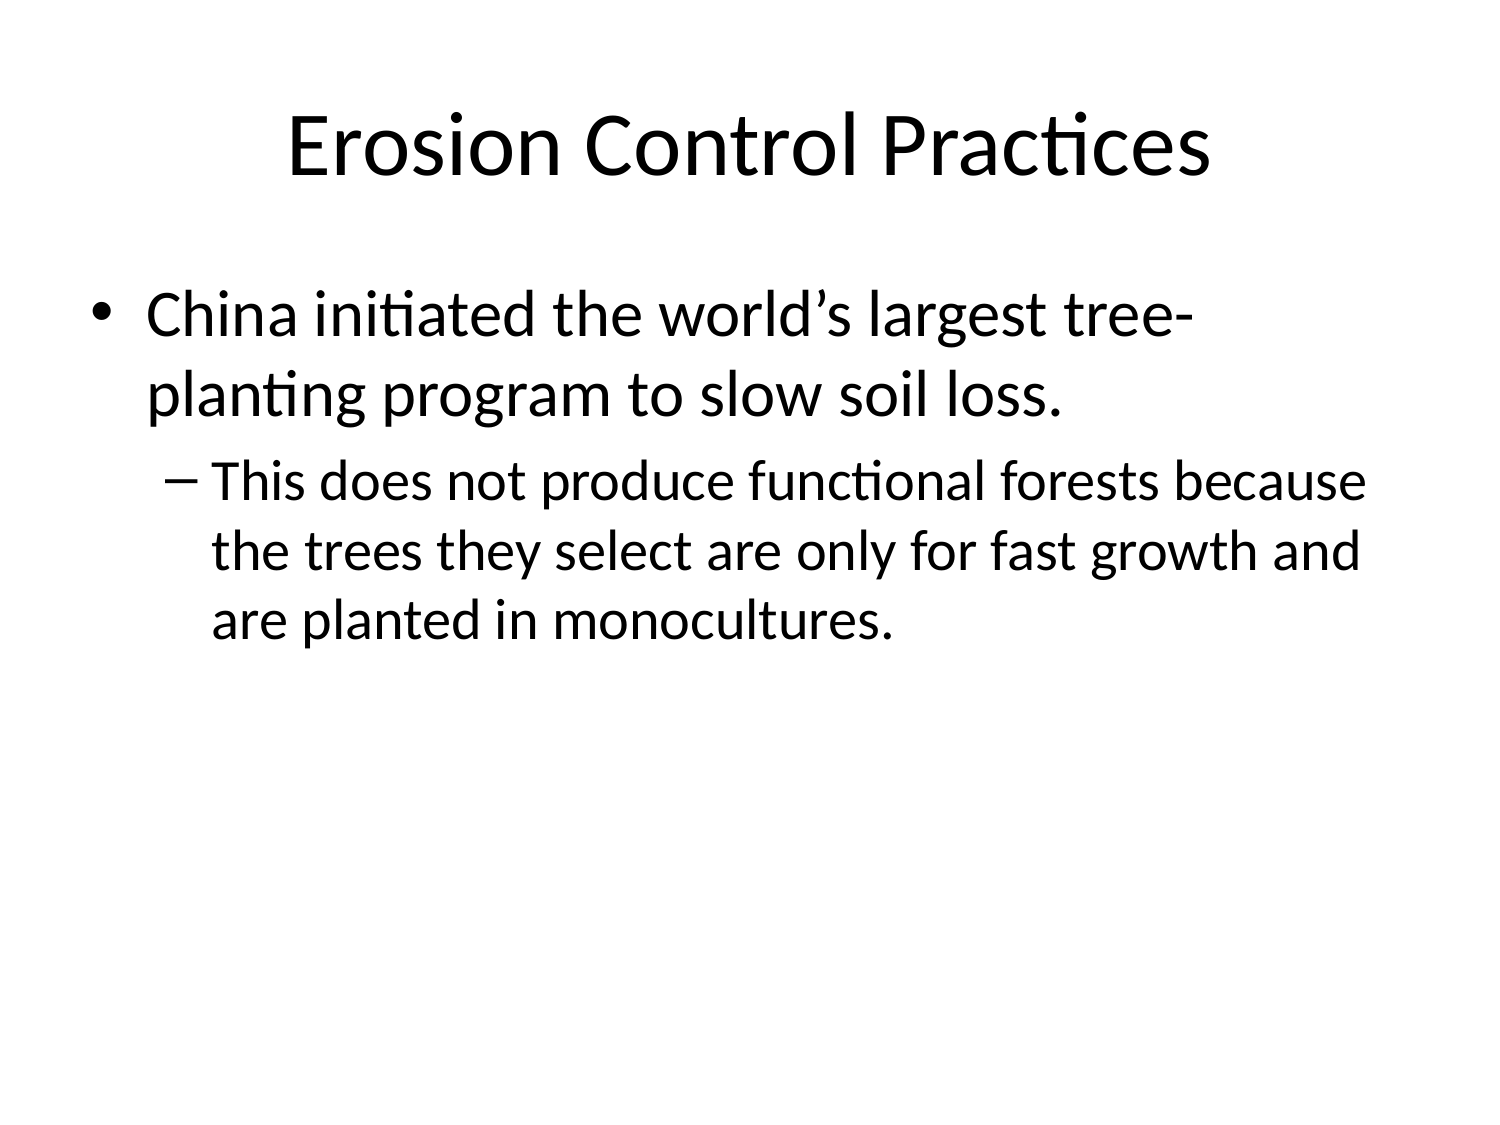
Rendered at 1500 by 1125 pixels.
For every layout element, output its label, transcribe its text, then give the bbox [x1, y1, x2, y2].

list China initiated the world’s largest tree-planting program to slow soil loss. This does not produce functional forests because the trees they select are only for fast growth and are planted in monocultures. [75, 262, 1425, 1005]
title Erosion Control Practices [75, 45, 1425, 233]
